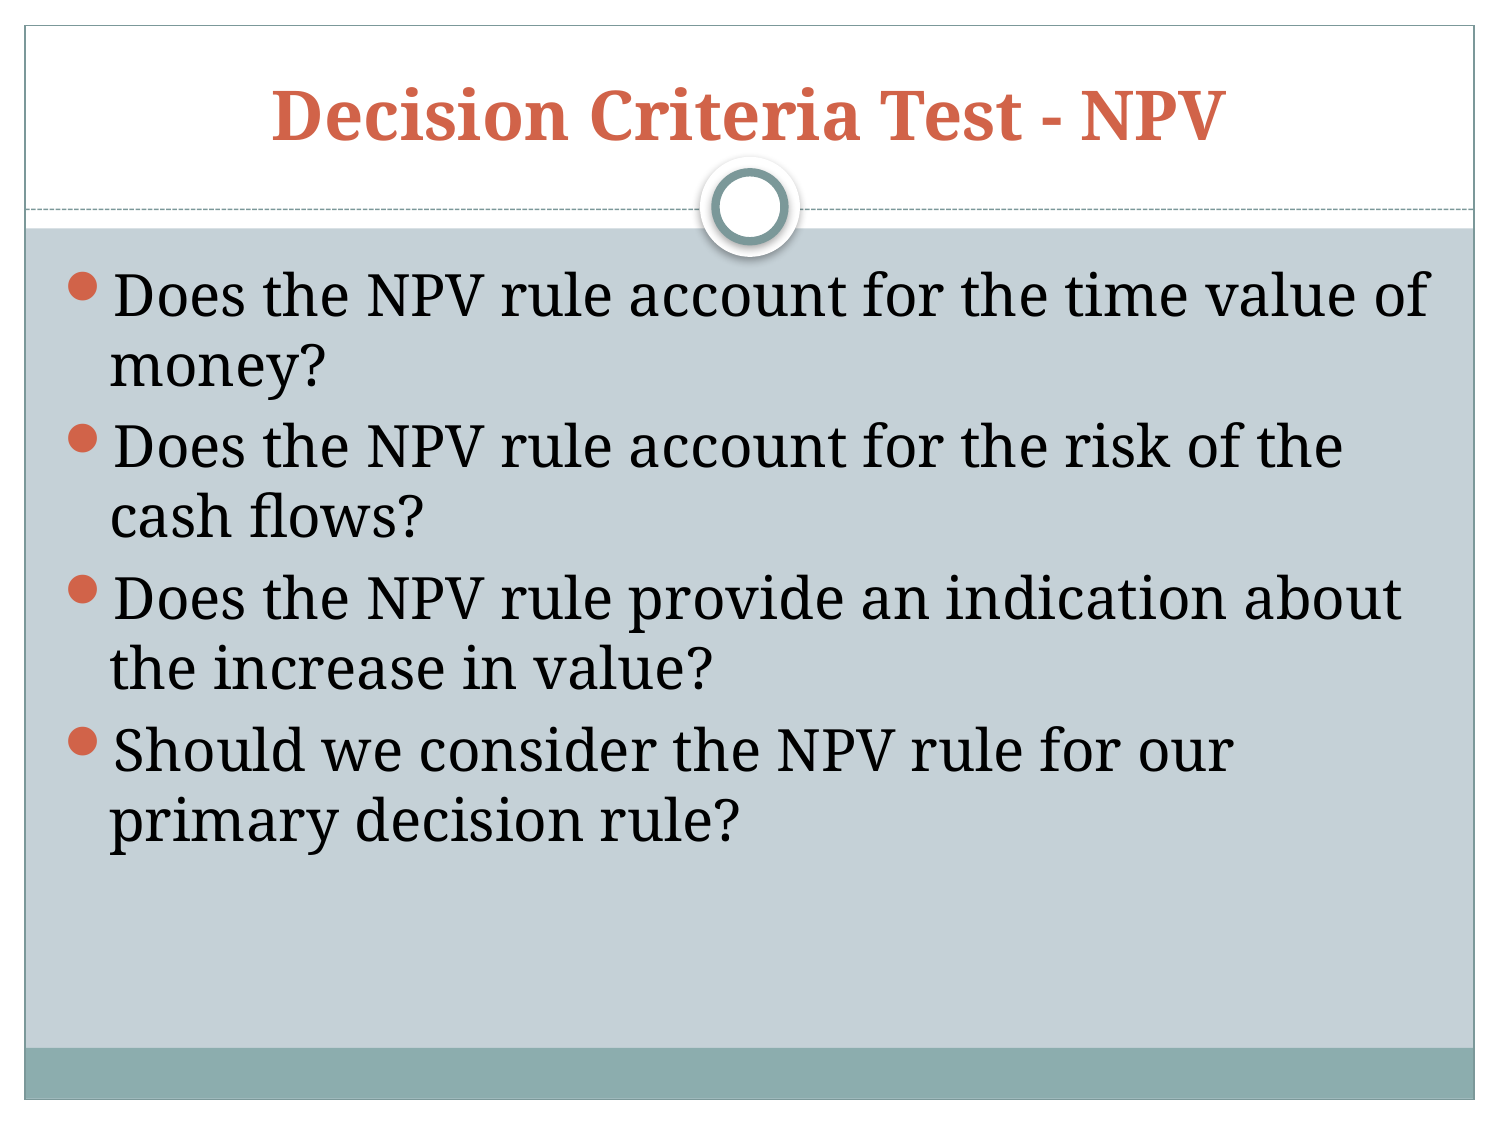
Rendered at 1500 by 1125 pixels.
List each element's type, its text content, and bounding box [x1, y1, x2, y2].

title Decision Criteria Test - NPV [49, 37, 1450, 162]
list Does the NPV rule account for the time value of money? Does the NPV rule account for the risk of the cash flows? Does the NPV rule provide an indication about the increase in value? Should we consider the NPV rule for our primary decision rule? [49, 250, 1445, 1001]
